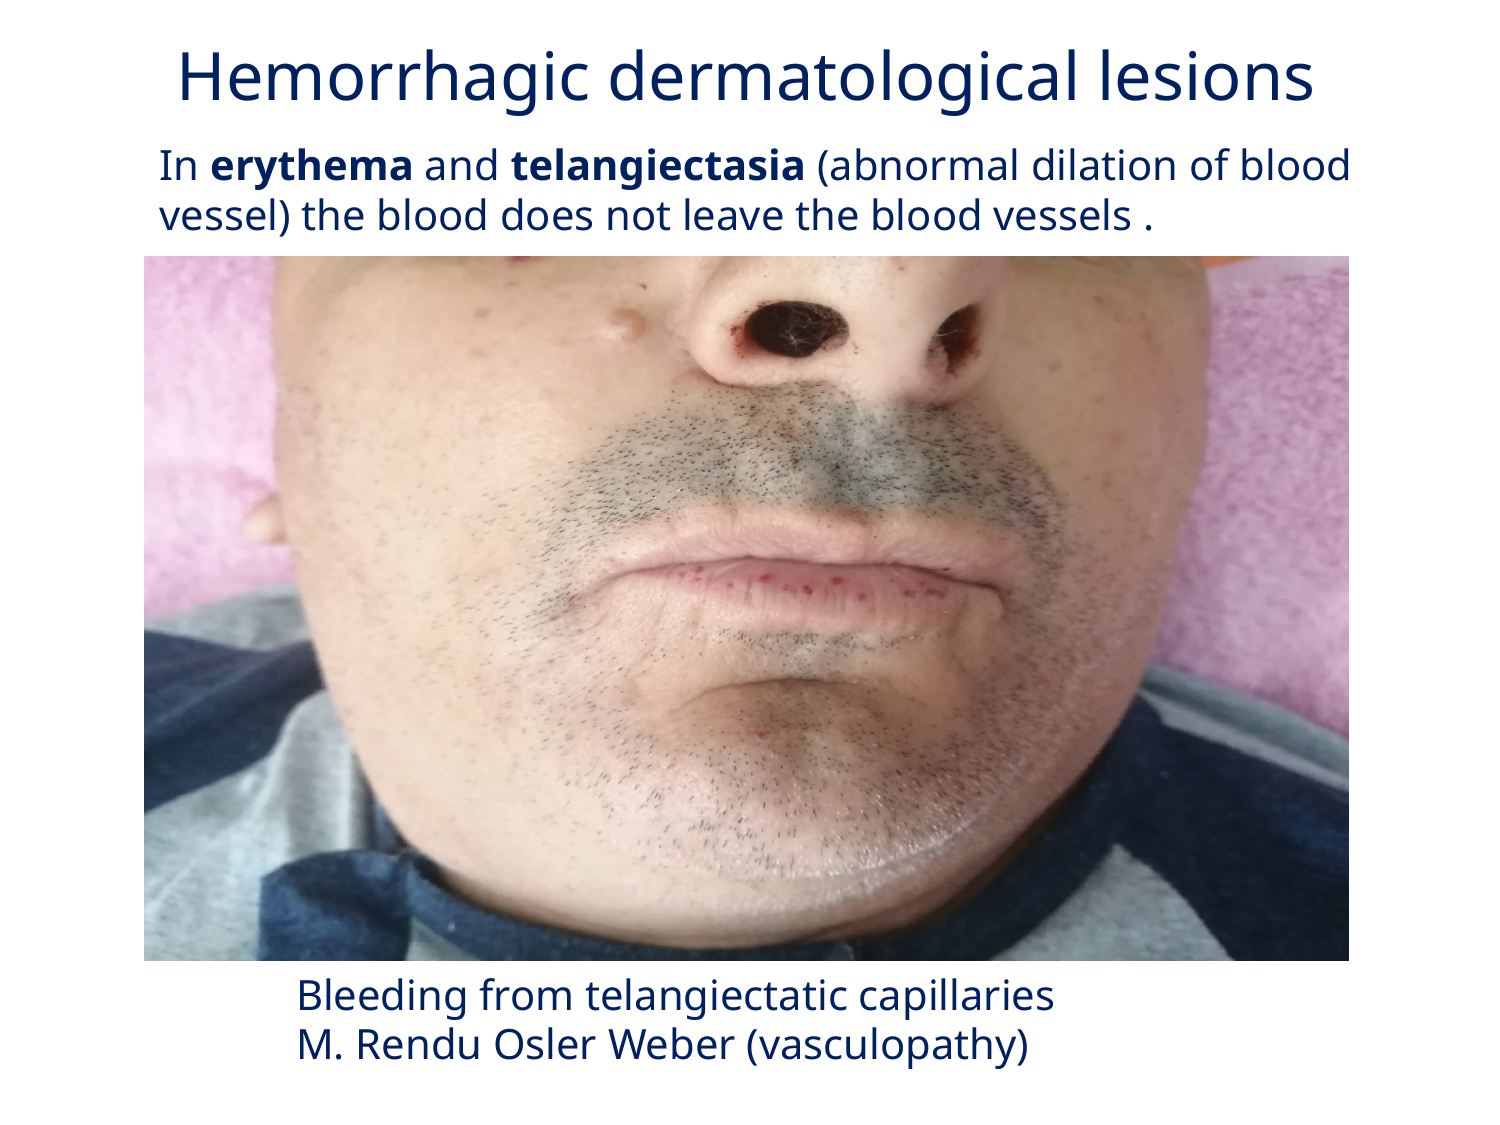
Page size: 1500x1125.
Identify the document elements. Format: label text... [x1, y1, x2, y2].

text_box In erythema and telangiectasia (abnormal dilation of blood vessel) the blood does not leave the blood vessels . [144, 131, 1470, 247]
text_box Hemorrhagic dermatological lesions [119, 26, 1374, 122]
picture [144, 255, 1349, 962]
text_box Bleeding from telangiectatic capillaries M. Rendu Osler Weber (vasculopathy) [281, 969, 1345, 1076]
